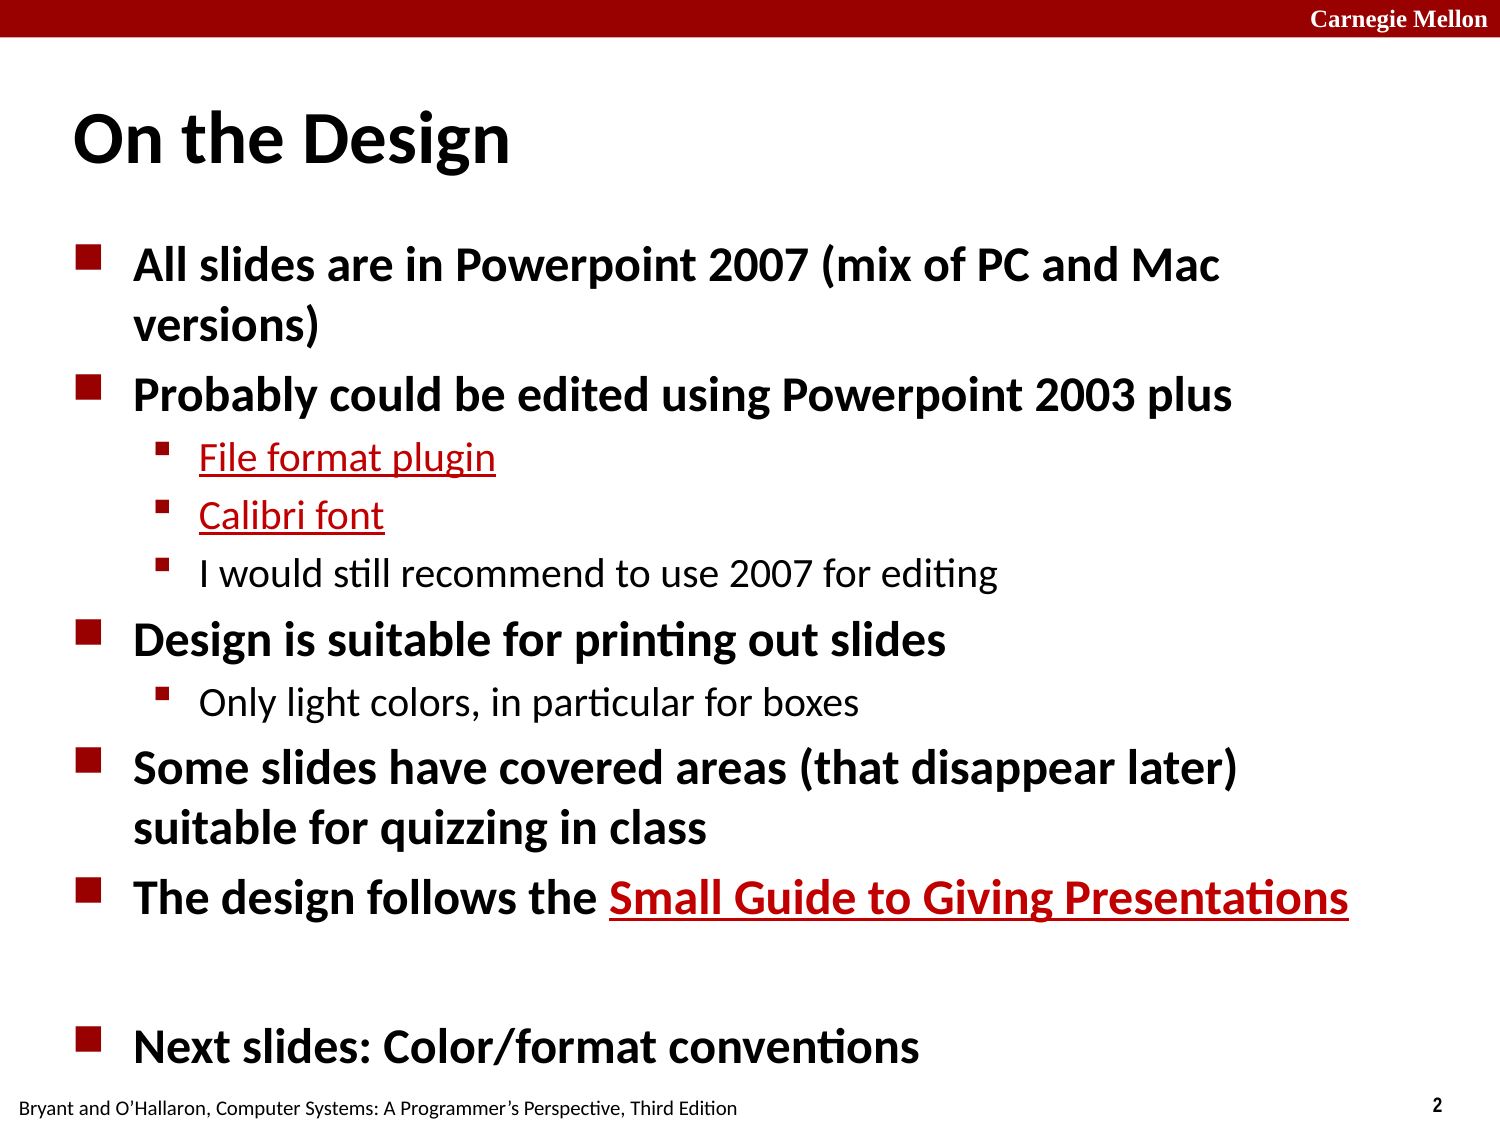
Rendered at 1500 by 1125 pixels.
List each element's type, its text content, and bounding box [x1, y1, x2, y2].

title On the Design [58, 71, 1305, 197]
list All slides are in Powerpoint 2007 (mix of PC and Mac versions) Probably could be edited using Powerpoint 2003 plus File format plugin Calibri font I would still recommend to use 2007 for editing Design is suitable for printing out slides Only light colors, in particular for boxes Some slides have covered areas (that disappear later) suitable for quizzing in class The design follows the Small Guide to Giving Presentations Next slides: Color/format conventions [61, 223, 1413, 1040]
